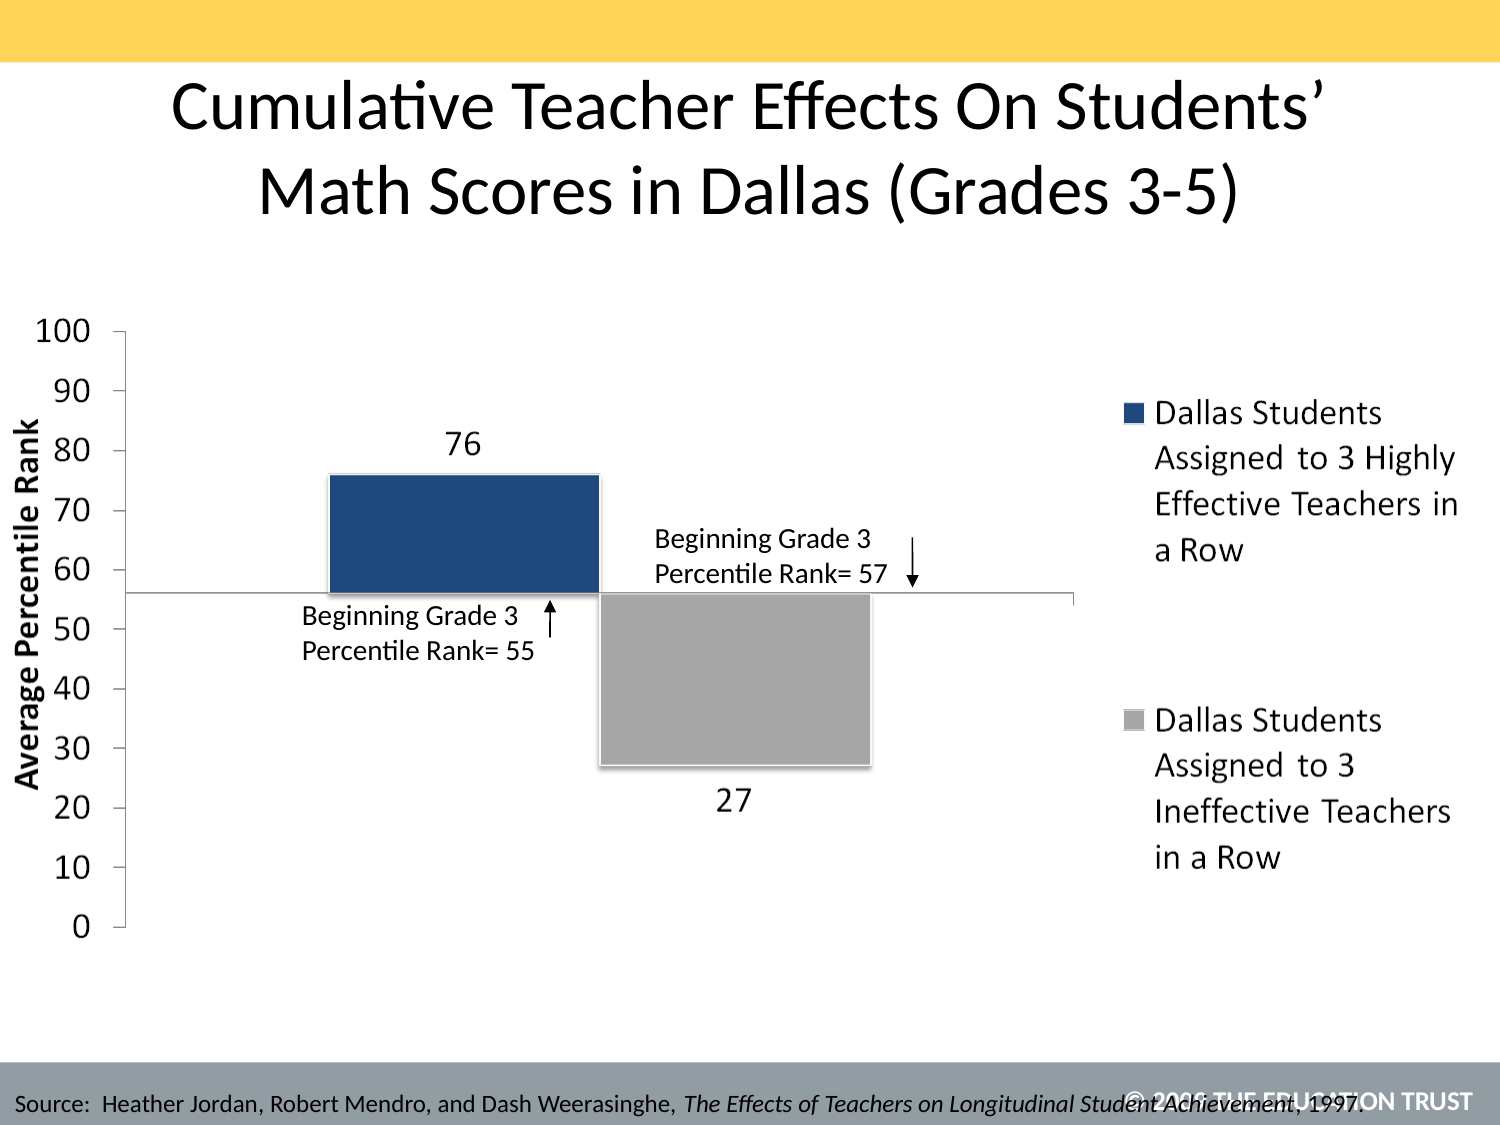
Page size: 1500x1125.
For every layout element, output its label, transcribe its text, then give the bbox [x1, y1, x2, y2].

title Cumulative Teacher Effects On Students’ Math Scores in Dallas (Grades 3-5) [112, 49, 1388, 238]
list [0, 287, 1470, 1081]
text_box Source: Heather Jordan, Robert Mendro, and Dash Weerasinghe, The Effects of Teachers on Longitudinal Student Achievement, 1997. [0, 1079, 1500, 1125]
